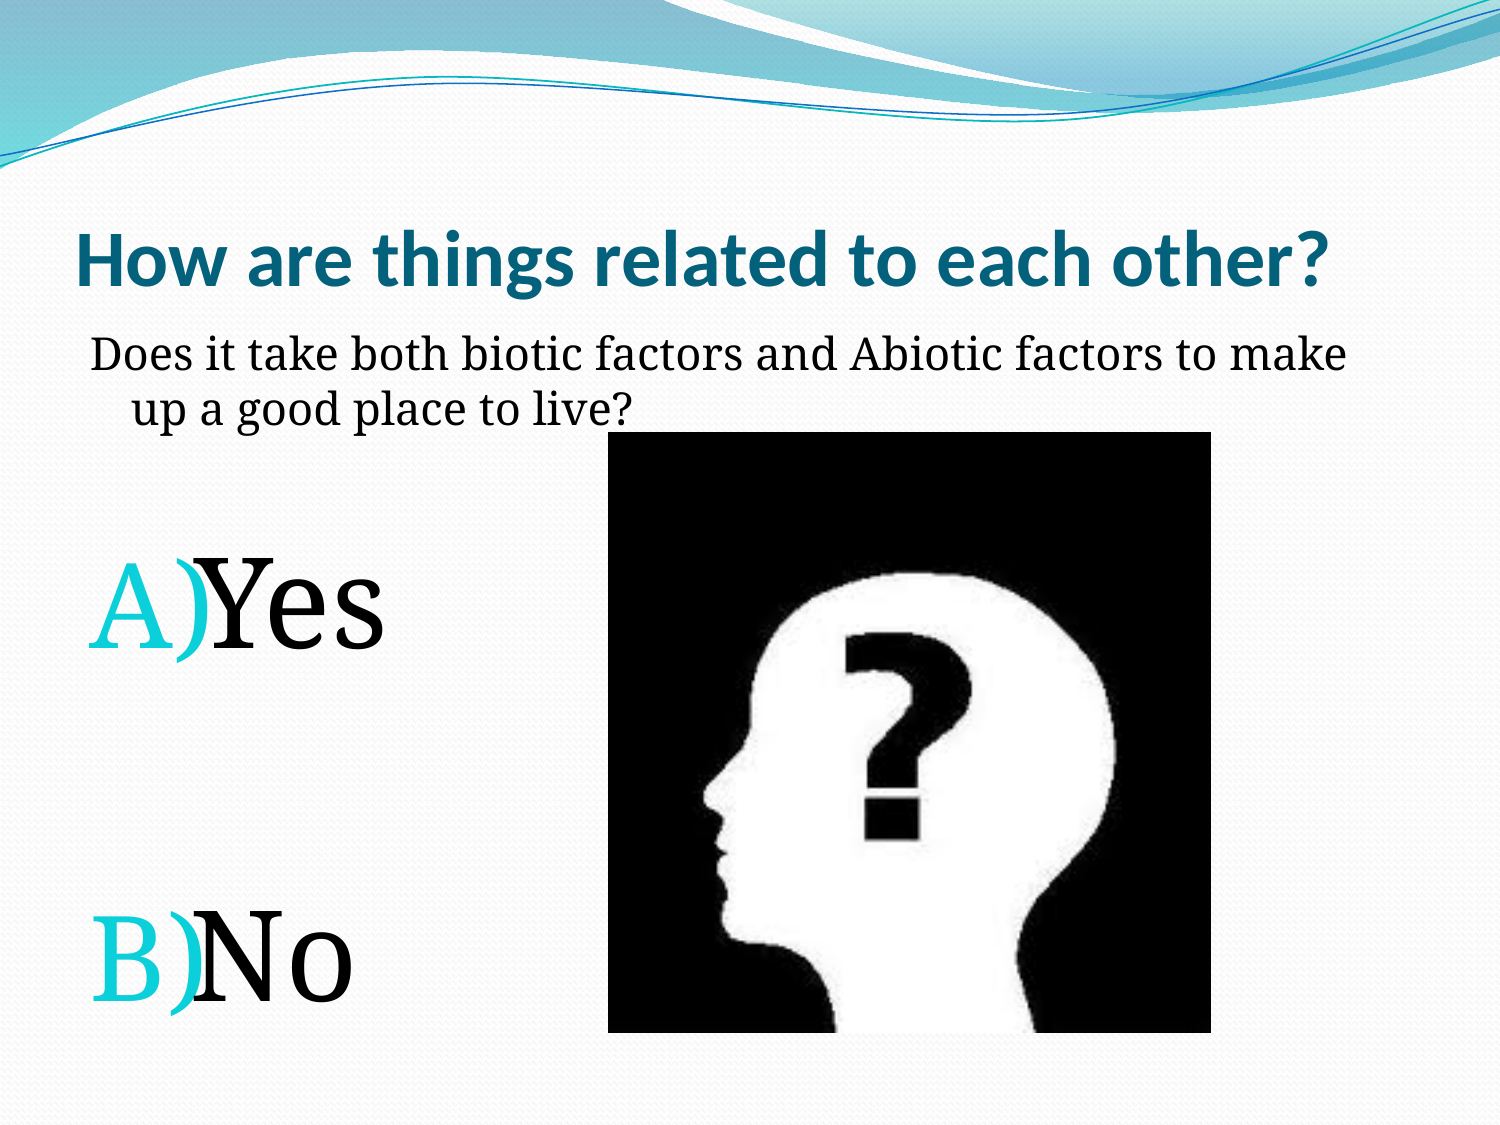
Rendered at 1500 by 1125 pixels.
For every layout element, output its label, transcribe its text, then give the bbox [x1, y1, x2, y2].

list Does it take both biotic factors and Abiotic factors to make up a good place to live? Yes No [75, 317, 1425, 1038]
title How are things related to each other? [75, 115, 1425, 303]
picture [608, 432, 1211, 1033]
